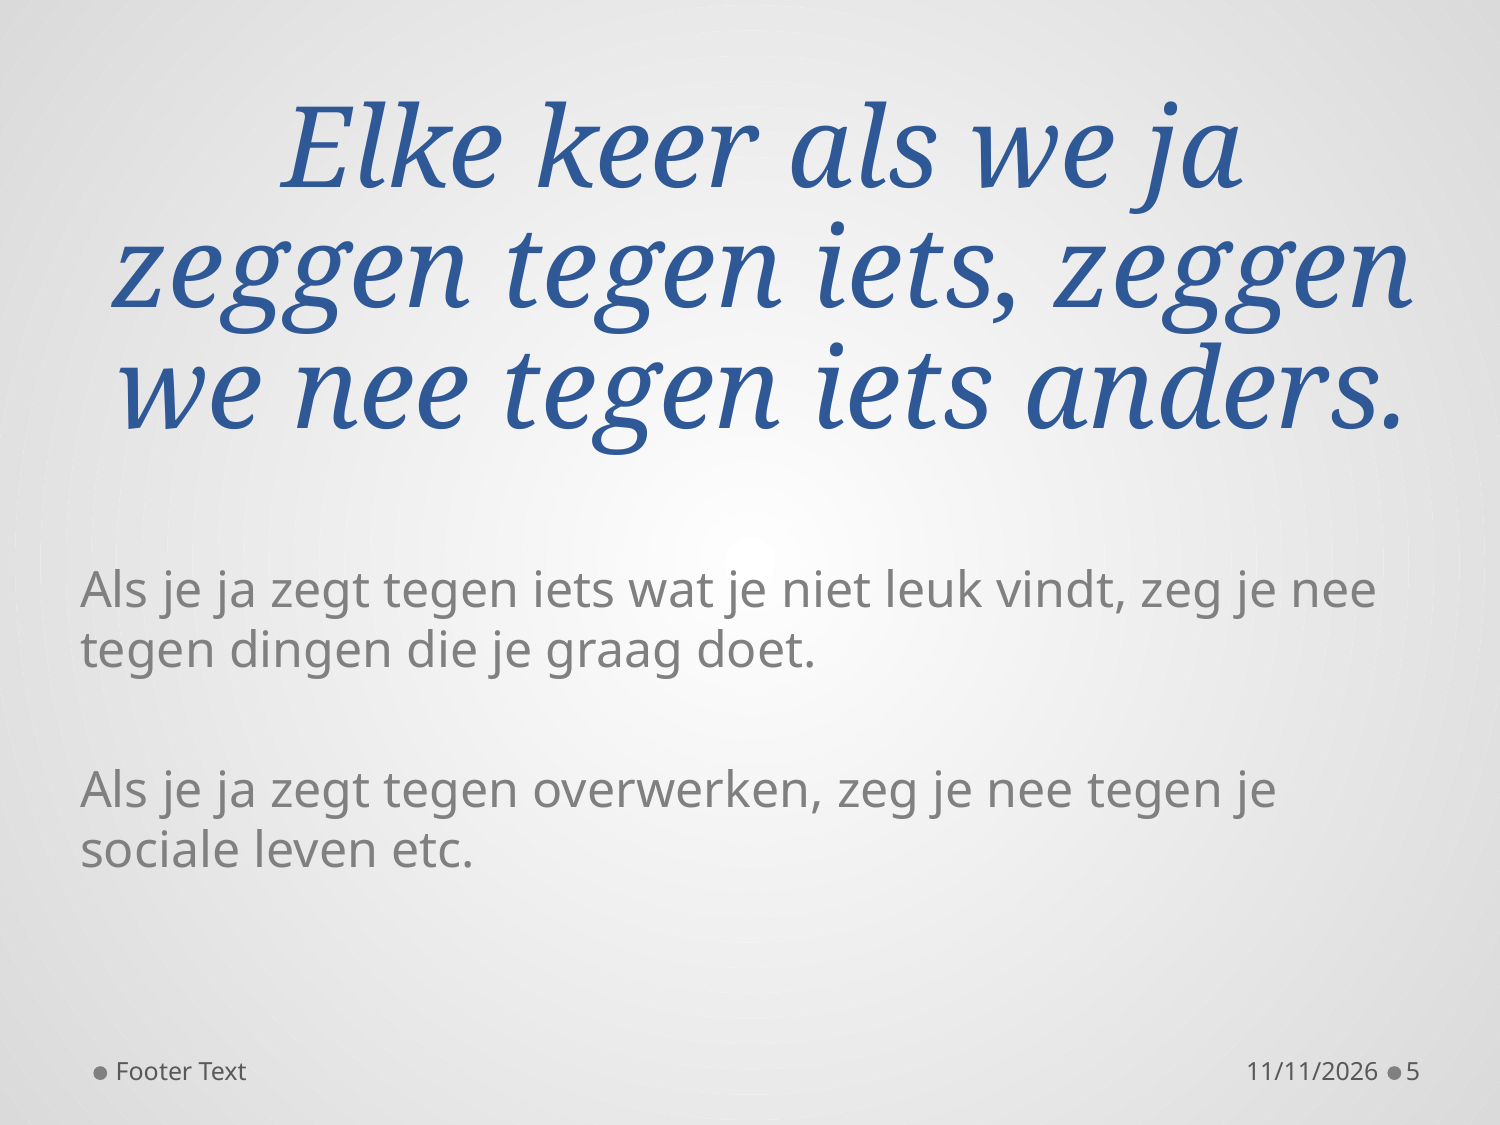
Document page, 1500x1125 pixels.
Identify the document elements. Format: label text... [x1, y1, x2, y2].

list Als je ja zegt tegen iets wat je niet leuk vindt, zeg je nee tegen dingen die je graag doet. Als je ja zegt tegen overwerken, zeg je nee tegen je sociale leven etc. [64, 479, 1425, 1005]
slide_number 5 [1401, 1042, 1494, 1103]
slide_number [1043, 1042, 1386, 1103]
title Elke keer als we ja zeggen tegen iets, zeggen we nee tegen iets anders. [88, 196, 1439, 459]
footer Footer Text [108, 1042, 576, 1103]
